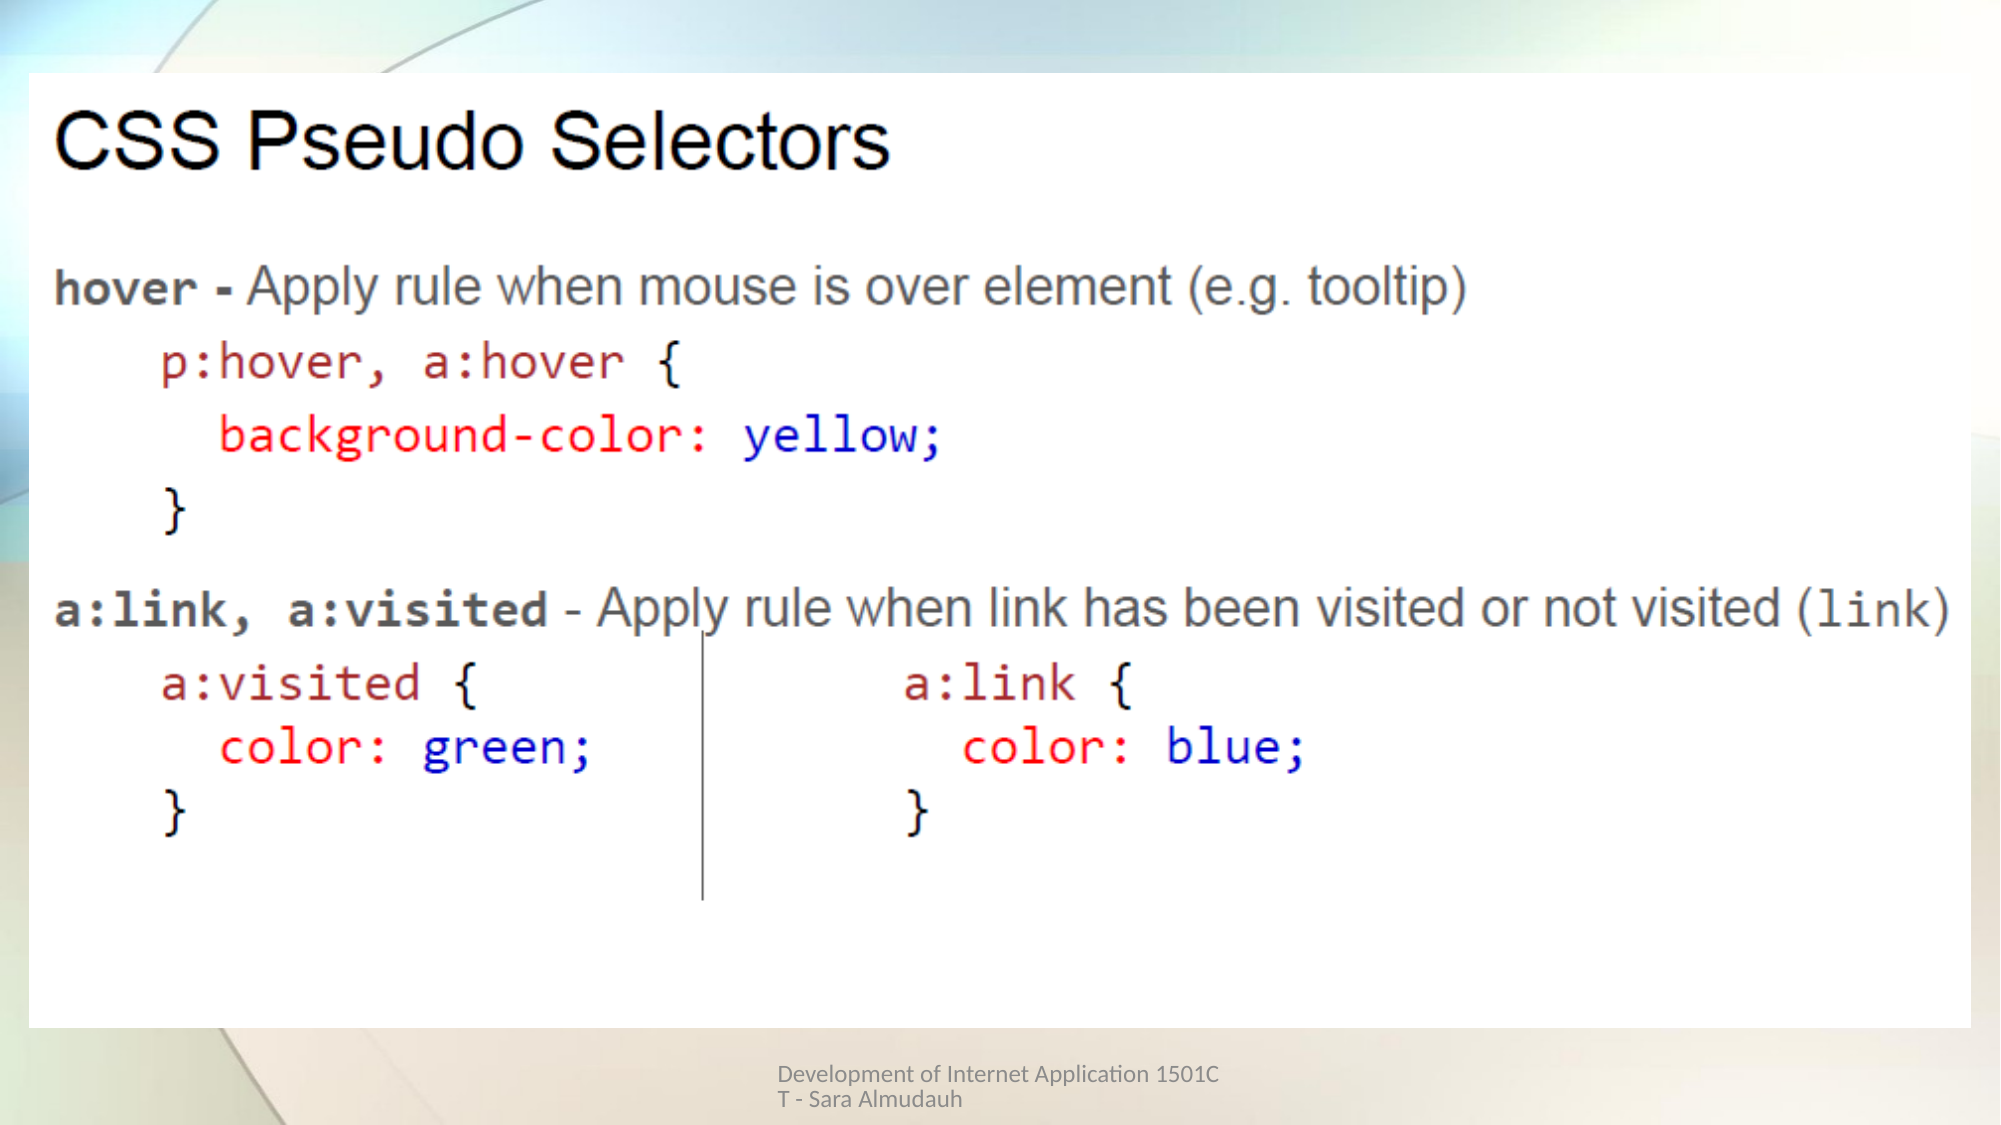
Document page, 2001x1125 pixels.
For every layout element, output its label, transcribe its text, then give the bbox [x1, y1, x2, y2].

picture [0, 0, 2001, 1125]
footer Development of Internet Application 1501CT - Sara Almudauh [762, 1042, 1238, 1103]
